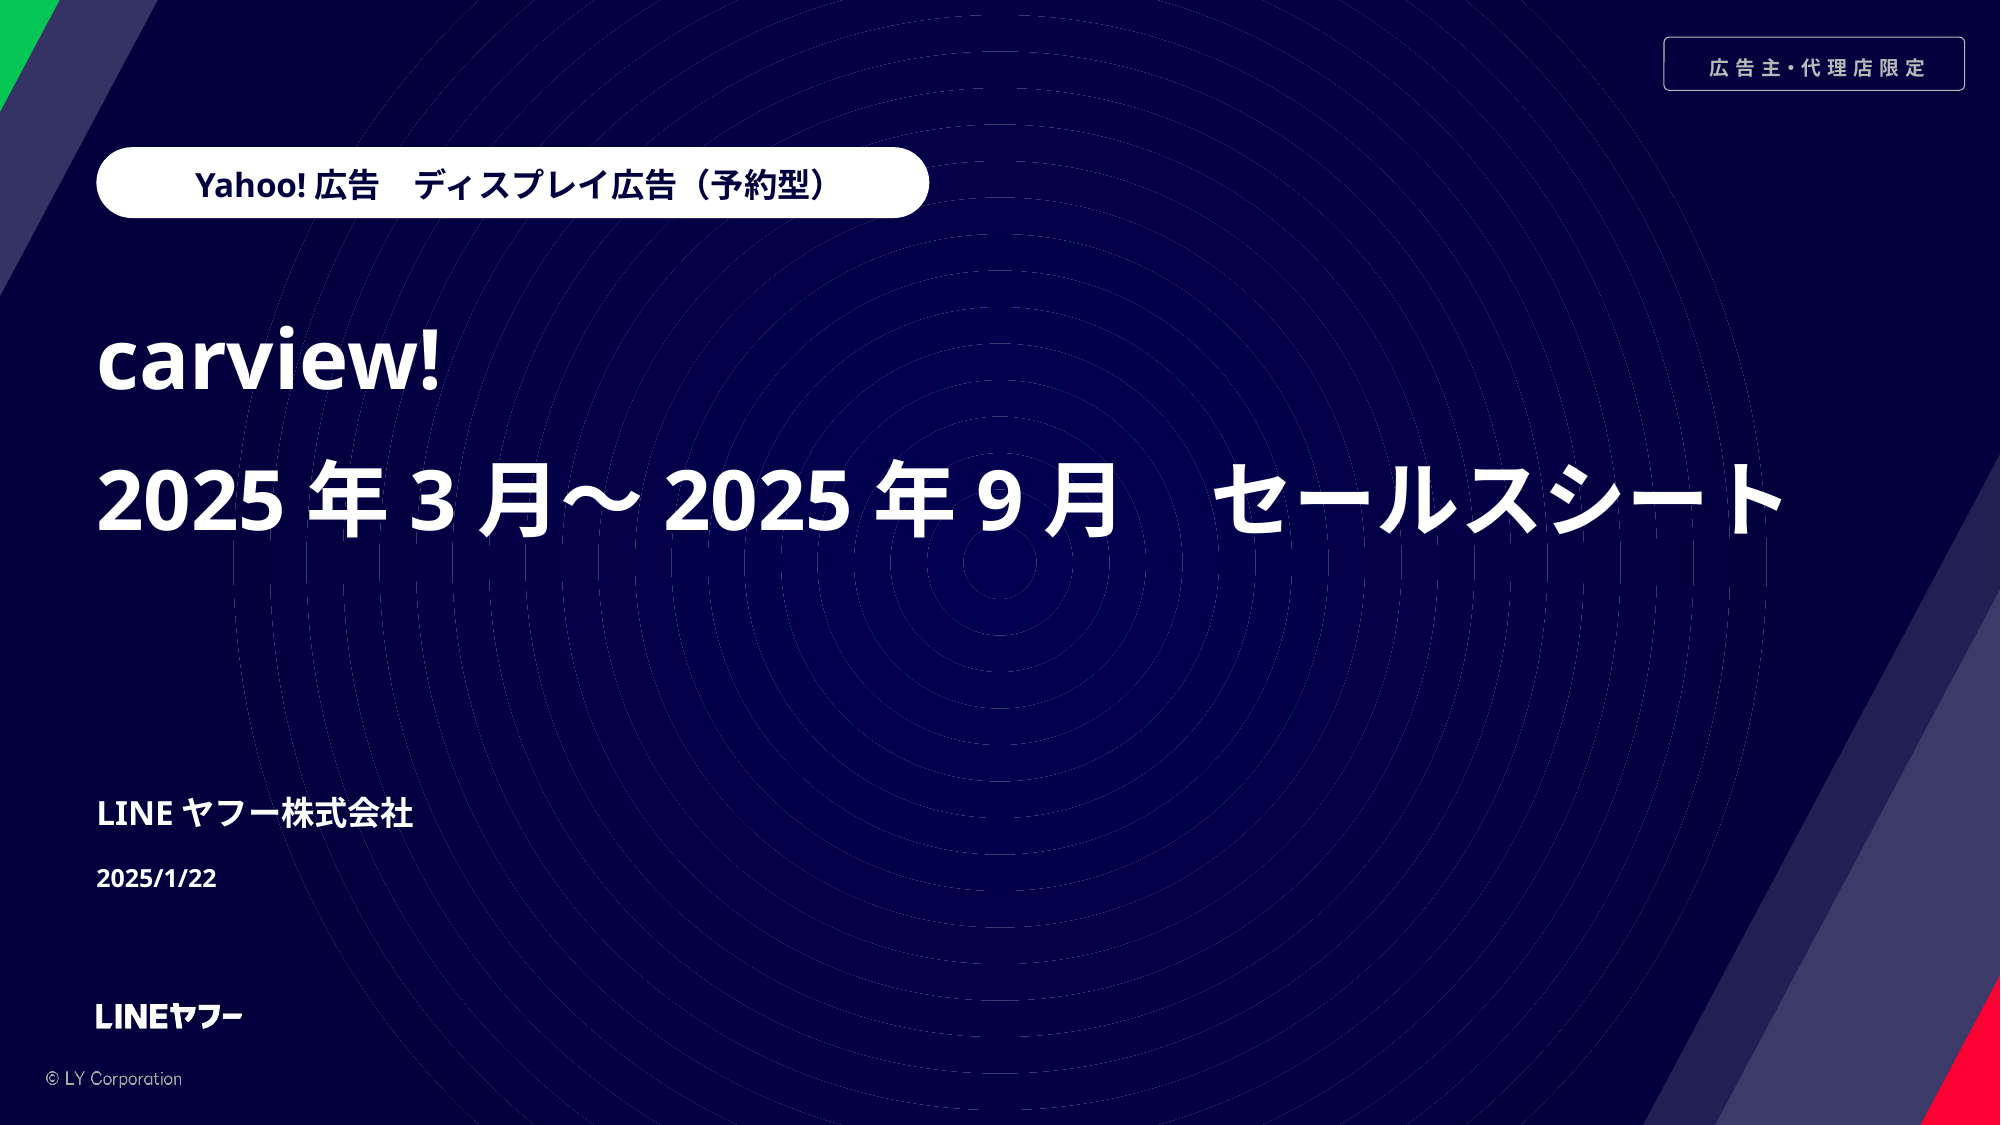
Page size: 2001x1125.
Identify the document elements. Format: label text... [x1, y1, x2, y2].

list LINEヤフー株式会社 [96, 723, 1552, 832]
list carview! 2025年3月～2025年9月 セールスシート [96, 268, 1904, 547]
picture [46, 1071, 181, 1088]
list 2025/1/22 [96, 865, 293, 903]
